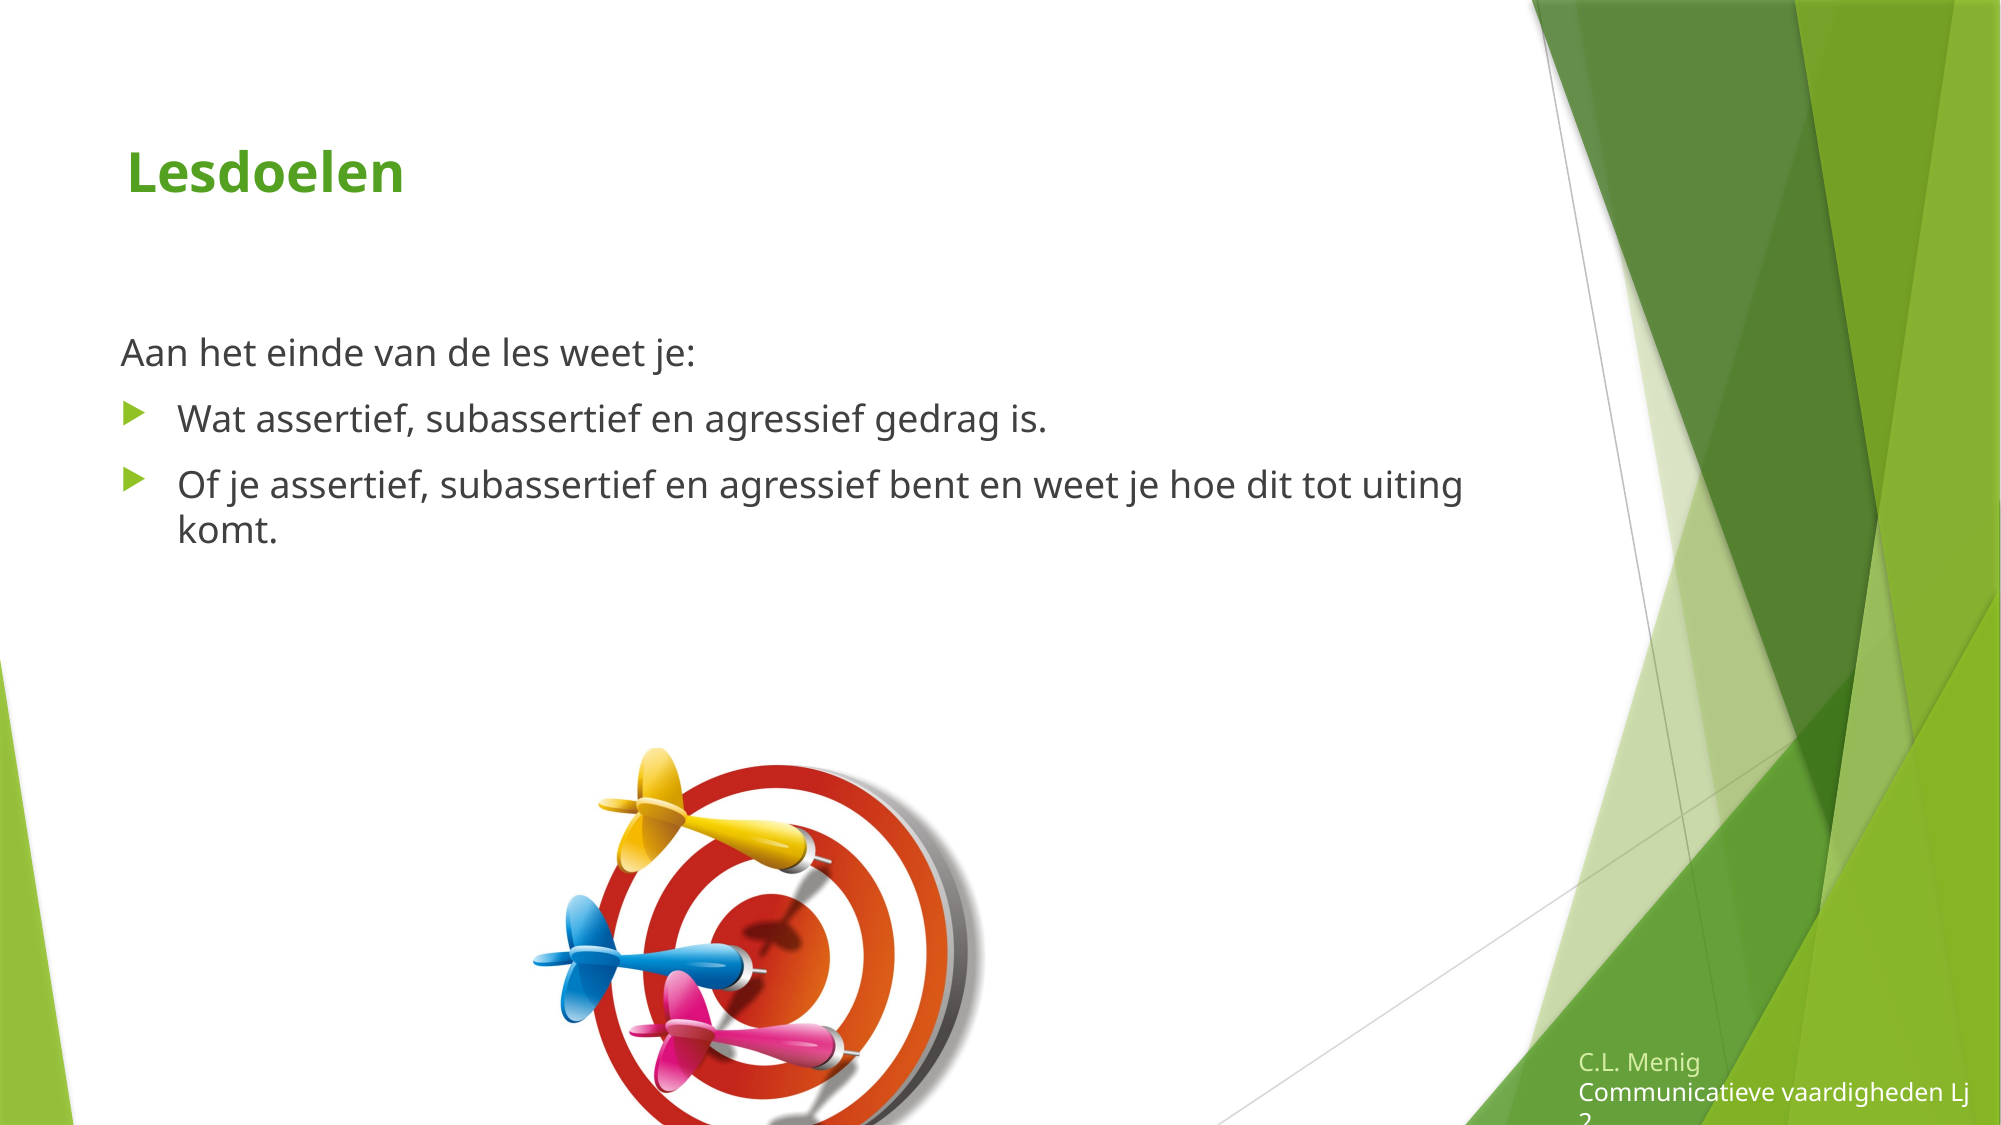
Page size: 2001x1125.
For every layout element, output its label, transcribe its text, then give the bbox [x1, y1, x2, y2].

picture [495, 748, 1024, 1125]
text_box Lesdoelen [111, 129, 1522, 347]
list Aan het einde van de les weet je: Wat assertief, subassertief en agressief gedrag is. Of je assertief, subassertief en agressief bent en weet je hoe dit tot uiting komt. [105, 321, 1516, 959]
text_box C.L. Menig Communicatieve vaardigheden Lj 2 [1563, 1038, 2000, 1125]
